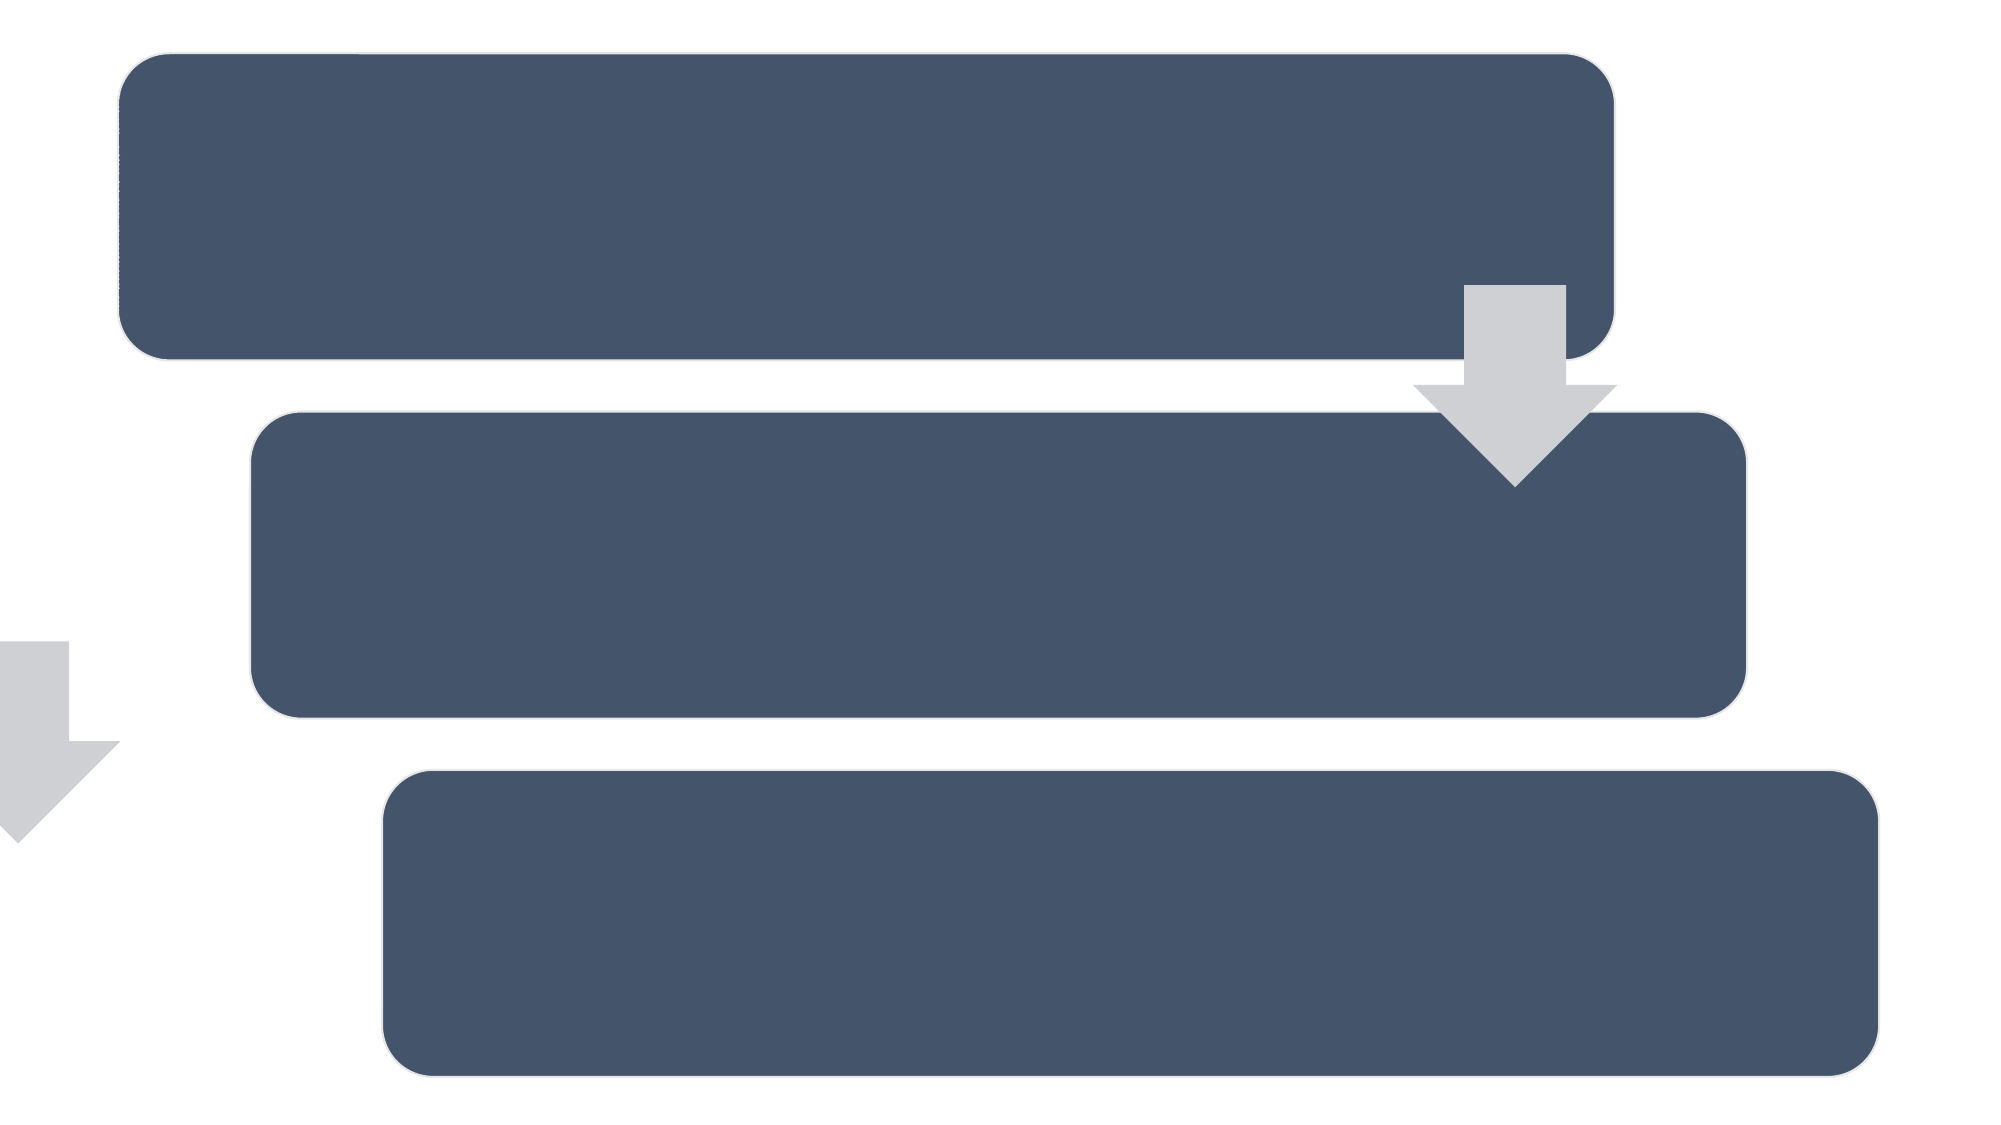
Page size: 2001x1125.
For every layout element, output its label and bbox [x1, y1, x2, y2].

list [117, 53, 1880, 1077]
